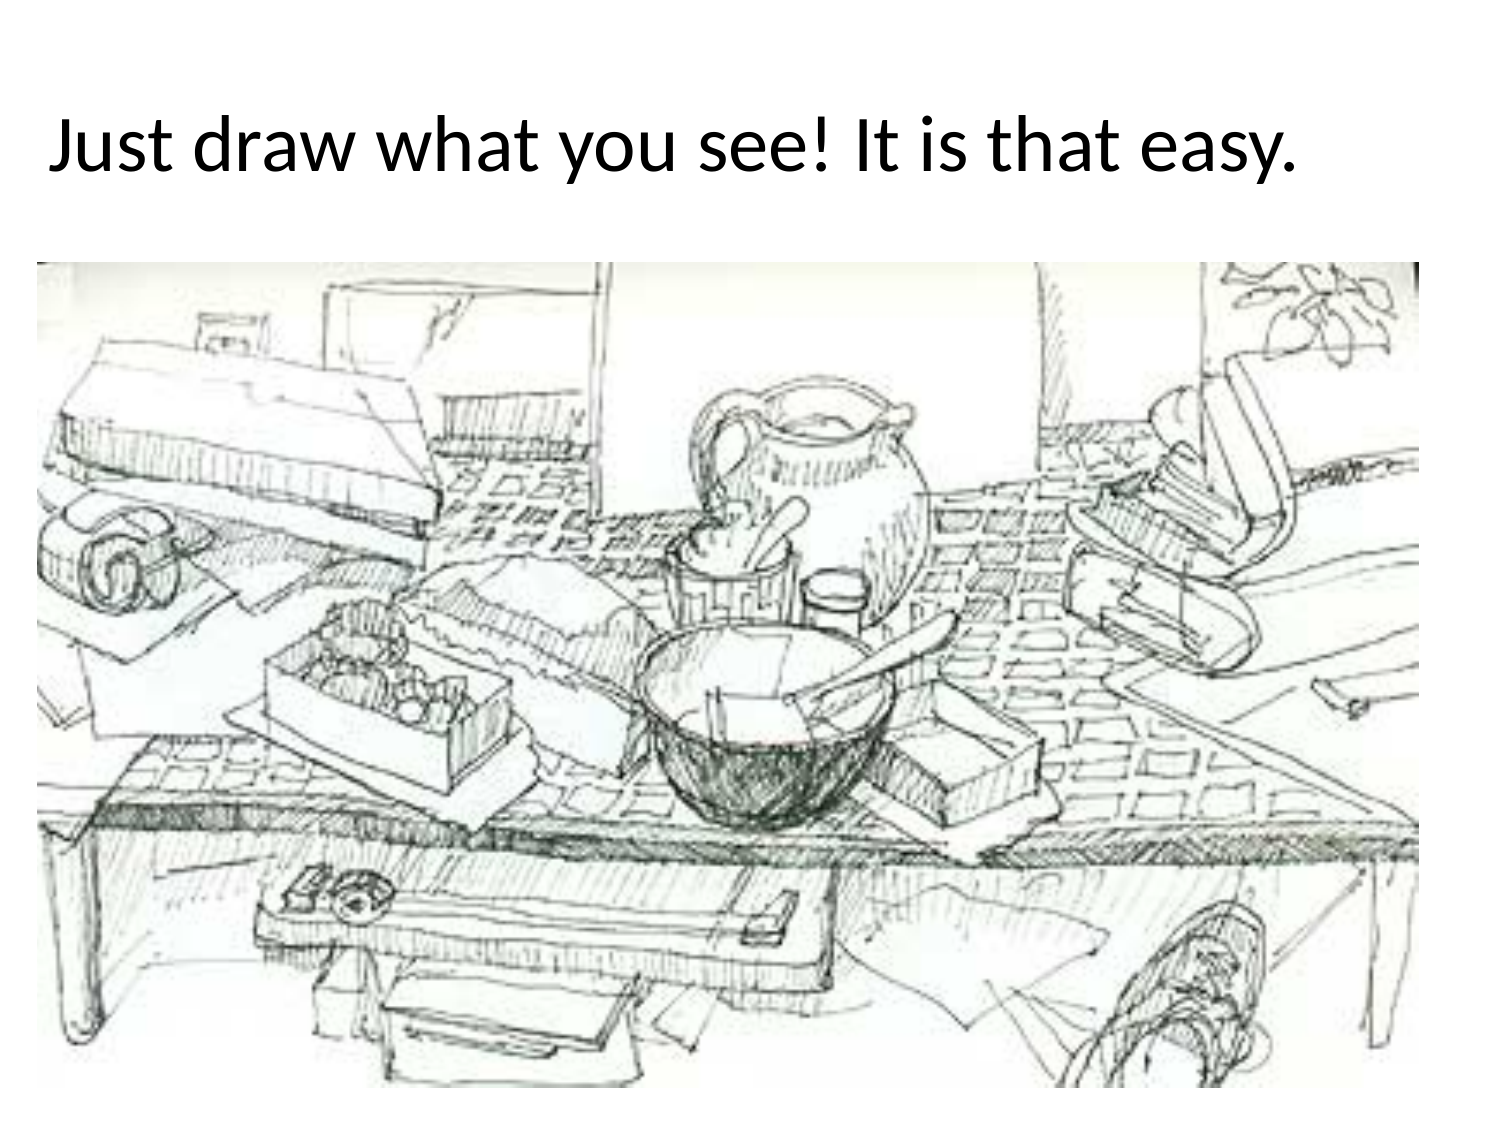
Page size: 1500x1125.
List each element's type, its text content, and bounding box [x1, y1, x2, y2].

picture [37, 262, 1419, 1088]
title Just draw what you see! It is that easy. [0, 45, 1350, 233]
